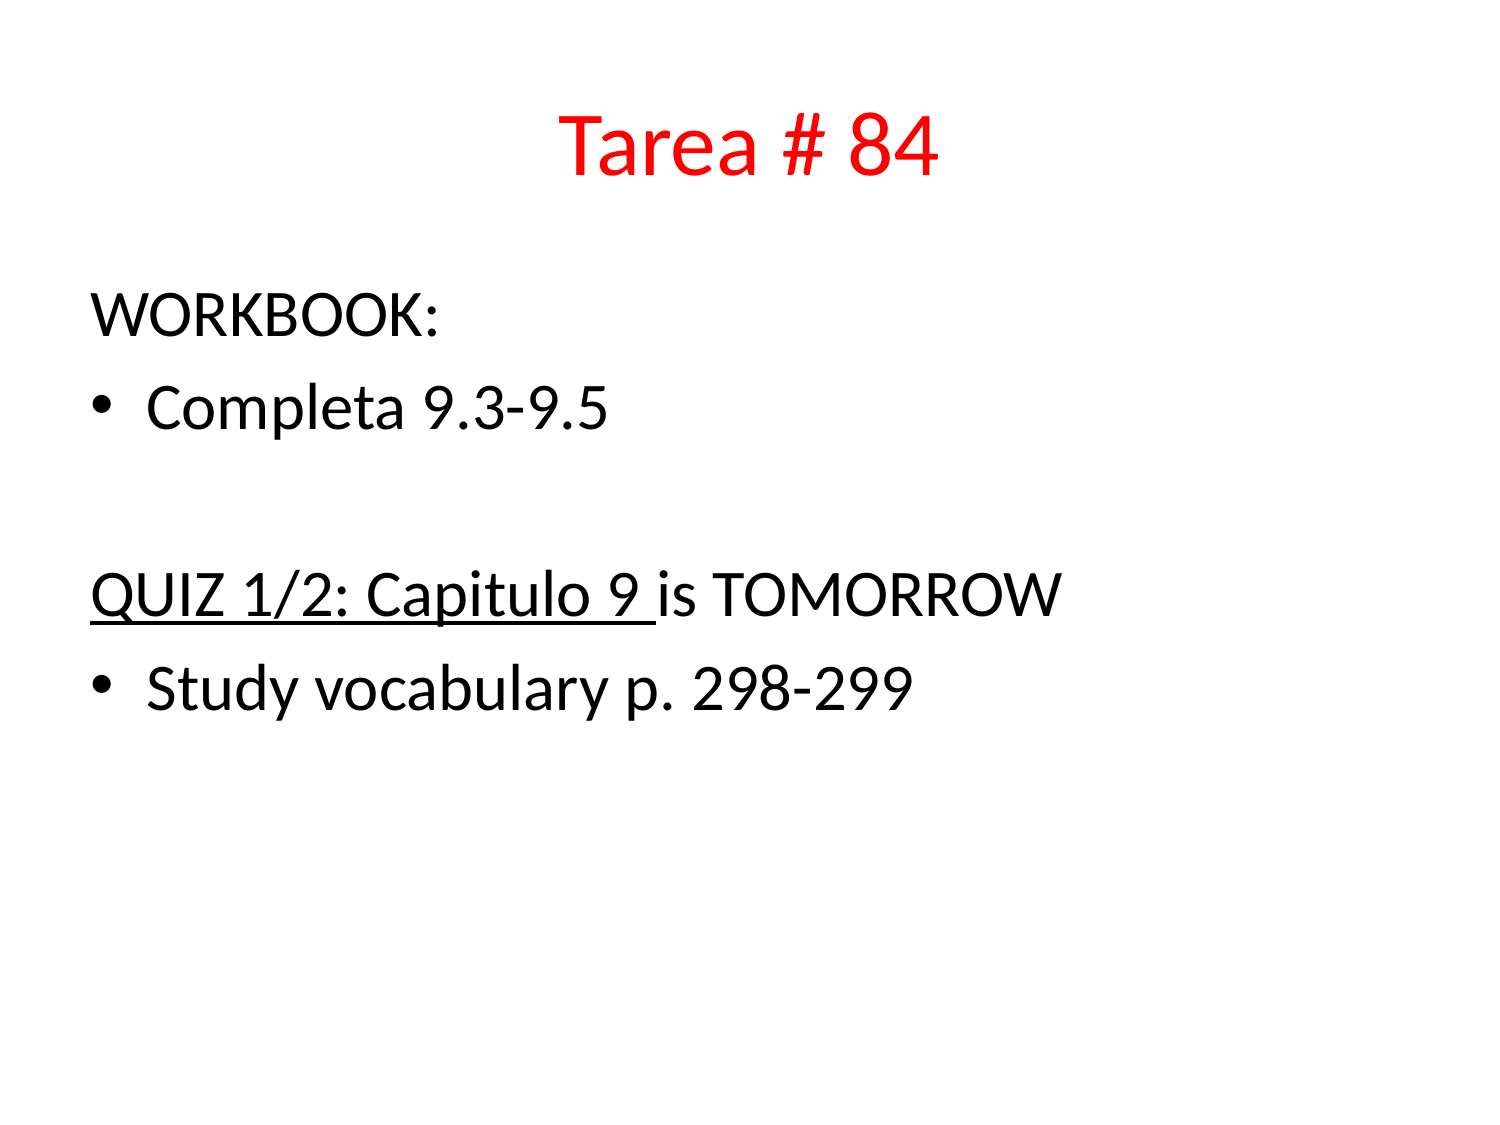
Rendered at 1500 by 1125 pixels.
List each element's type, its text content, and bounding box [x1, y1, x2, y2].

list WORKBOOK: Completa 9.3-9.5 QUIZ 1/2: Capitulo 9 is TOMORROW Study vocabulary p. 298-299 [75, 262, 1425, 1005]
title Tarea # 84 [75, 45, 1425, 233]
